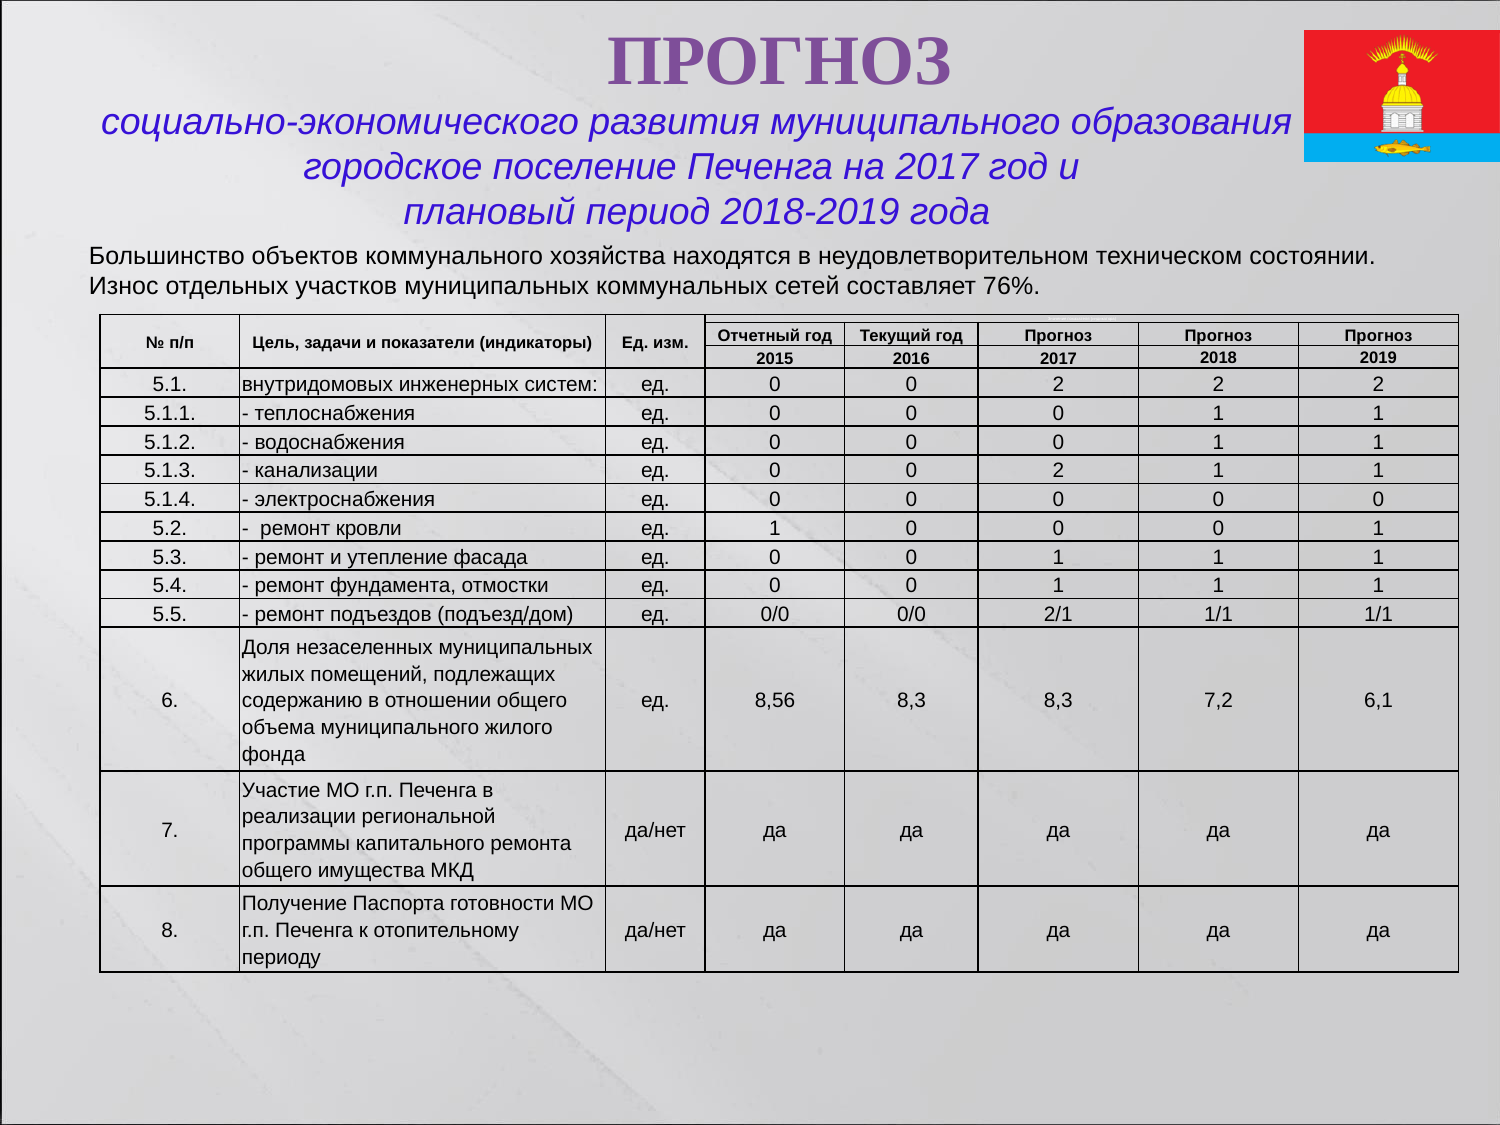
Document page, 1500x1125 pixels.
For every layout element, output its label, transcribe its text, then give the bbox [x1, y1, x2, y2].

table_cell да [1139, 772, 1298, 885]
table_cell - водоснабжения [240, 427, 605, 454]
table_cell 5.1.4. [101, 484, 239, 511]
table_header Ед. изм. [606, 315, 704, 367]
table_cell 0 [706, 571, 844, 598]
table_cell да/нет [606, 887, 704, 971]
table_cell 8. [101, 887, 239, 971]
table_cell 1 [1139, 571, 1298, 598]
table_cell 0 [706, 456, 844, 483]
picture [1376, 141, 1430, 155]
table_header Значение показателя (индикатора) [706, 315, 1458, 322]
table_cell 2 [1299, 369, 1458, 396]
table_cell 1 [1299, 456, 1458, 483]
table_cell да [1299, 772, 1458, 885]
table_cell ед. [606, 628, 704, 770]
table_cell 6. [101, 628, 239, 770]
table_cell 1 [1299, 398, 1458, 425]
table_cell 5.2. [101, 513, 239, 540]
table_cell 0 [979, 484, 1138, 511]
table_cell 0 [706, 484, 844, 511]
table_cell 0 [845, 484, 977, 511]
table_cell 1 [979, 571, 1138, 598]
table_cell 2 [979, 369, 1138, 396]
table_cell 0 [979, 513, 1138, 540]
table_header № п/п [101, 315, 239, 367]
table_cell да [979, 887, 1138, 971]
table_cell 0 [845, 427, 977, 454]
table_cell 5.5. [101, 599, 239, 626]
table_cell да [845, 887, 977, 971]
text_box Большинство объектов коммунального хозяйства находятся в неудовлетворительном техническом состоянии. Износ отдельных участков муниципальных коммунальных сетей составляет 76%. [0, 232, 1411, 353]
table_cell Доля незаселенных муниципальных жилых помещений, подлежащих содержанию в отношении общего объема муниципального жилого фонда [240, 628, 605, 770]
table_cell 7,2 [1139, 628, 1298, 770]
table_cell 1 [1299, 427, 1458, 454]
table_cell Отчетный год [706, 323, 844, 345]
table_cell 1 [1139, 398, 1298, 425]
table_cell 0 [706, 398, 844, 425]
table_cell 8,3 [845, 628, 977, 770]
table_cell - ремонт и утепление фасада [240, 542, 605, 569]
table_cell 1 [1139, 427, 1298, 454]
table_cell ед. [606, 369, 704, 396]
table_cell 0 [979, 398, 1138, 425]
table_cell 0 [1139, 484, 1298, 511]
table_cell 2018 [1139, 346, 1298, 367]
table_cell 2/1 [979, 599, 1138, 626]
table_cell ед. [606, 599, 704, 626]
table_cell да [1139, 887, 1298, 971]
table_cell - теплоснабжения [240, 398, 605, 425]
table_cell 0/0 [845, 599, 977, 626]
table_cell 0 [1299, 484, 1458, 511]
table_cell Участие МО г.п. Печенга в реализации региональной программы капитального ремонта общего имущества МКД [240, 772, 605, 885]
table_cell ед. [606, 398, 704, 425]
table_cell ед. [606, 427, 704, 454]
table_cell 1/1 [1139, 599, 1298, 626]
table_cell 1 [1299, 571, 1458, 598]
table_cell Получение Паспорта готовности МО г.п. Печенга к отопительному периоду [240, 887, 605, 971]
table_cell 0 [706, 427, 844, 454]
table_cell 0 [706, 369, 844, 396]
table_cell 2016 [845, 346, 977, 367]
table_cell 0 [979, 427, 1138, 454]
table_cell 2 [1139, 369, 1298, 396]
table_cell 1 [1299, 542, 1458, 569]
table_cell 5.3. [101, 542, 239, 569]
table_cell 0 [845, 398, 977, 425]
table_cell ед. [606, 456, 704, 483]
table_cell - ремонт подъездов (подъезд/дом) [240, 599, 605, 626]
table_cell 7. [101, 772, 239, 885]
table_cell ед. [606, 571, 704, 598]
table_cell 8,56 [706, 628, 844, 770]
table_cell да [706, 772, 844, 885]
table_cell 1/1 [1299, 599, 1458, 626]
table_cell - канализации [240, 456, 605, 483]
text_box социально-экономического развития муниципального образования городское поселение Печенга на 2017 год и плановый период 2018-2019 года [29, 89, 1365, 232]
table_cell Текущий год [845, 323, 977, 345]
table_cell да/нет [606, 772, 704, 885]
table_cell 2015 [706, 346, 844, 367]
table_cell 1 [979, 542, 1138, 569]
table_cell 0 [845, 542, 977, 569]
table_cell 1 [1139, 542, 1298, 569]
table_cell 2019 [1299, 346, 1458, 367]
table_cell 5.1.2. [101, 427, 239, 454]
table_cell 5.4. [101, 571, 239, 598]
table_header Цель, задачи и показатели (индикаторы) [240, 315, 605, 367]
table_cell - ремонт кровли [240, 513, 605, 540]
table_cell 5.1.1. [101, 398, 239, 425]
table_cell 1 [706, 513, 844, 540]
table_cell - электроснабжения [240, 484, 605, 511]
table_cell 2 [979, 456, 1138, 483]
table_cell 6,1 [1299, 628, 1458, 770]
table_cell 8,3 [979, 628, 1138, 770]
picture [0, 163, 1500, 1125]
table_cell - ремонт фундамента, отмостки [240, 571, 605, 598]
table_cell Прогноз [979, 323, 1138, 345]
table_cell Прогноз [1139, 323, 1298, 345]
title ПРОГНОЗ [301, 31, 1259, 79]
table_cell да [979, 772, 1138, 885]
table_cell 0 [706, 542, 844, 569]
picture [0, 0, 1500, 232]
table_cell внутридомовых инженерных систем: [240, 369, 605, 396]
table_cell 1 [1139, 456, 1298, 483]
table_cell Прогноз [1299, 323, 1458, 345]
table_cell 0 [1139, 513, 1298, 540]
table_cell 0/0 [706, 599, 844, 626]
table_cell ед. [606, 484, 704, 511]
table_cell 0 [845, 513, 977, 540]
table_cell 5.1.3. [101, 456, 239, 483]
table_cell да [845, 772, 977, 885]
table_cell да [706, 887, 844, 971]
table_cell 0 [845, 456, 977, 483]
table_cell 5.1. [101, 369, 239, 396]
table_cell да [1299, 887, 1458, 971]
table_cell 0 [845, 369, 977, 396]
table_cell 2017 [979, 346, 1138, 367]
table_cell ед. [606, 513, 704, 540]
text_box [41, 79, 1304, 89]
table_cell ед. [606, 542, 704, 569]
table_cell 1 [1299, 513, 1458, 540]
table_cell 0 [845, 571, 977, 598]
